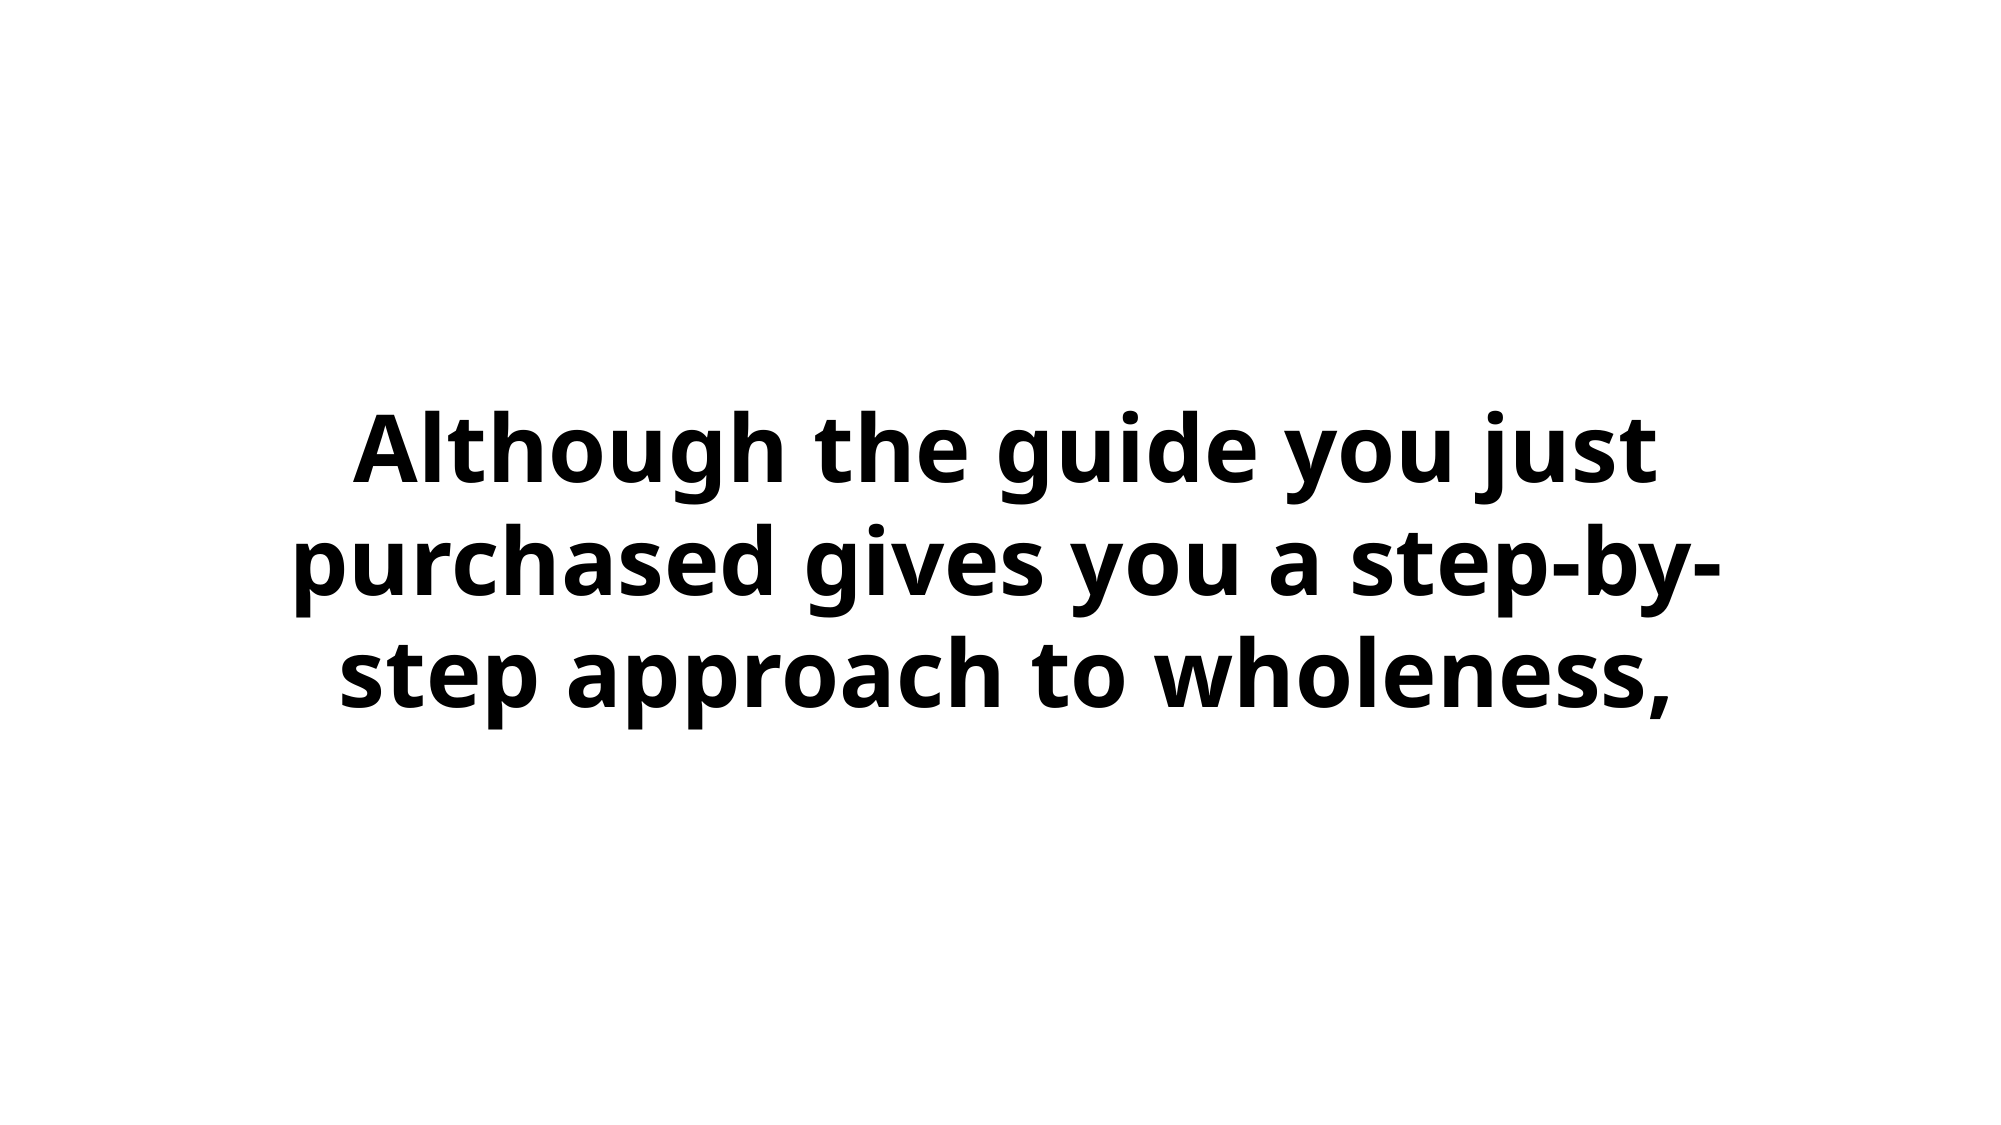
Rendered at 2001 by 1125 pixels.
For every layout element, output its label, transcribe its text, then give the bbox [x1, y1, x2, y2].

text_box Although the guide you just purchased gives you a step-by-step approach to wholeness, [200, 381, 1813, 734]
